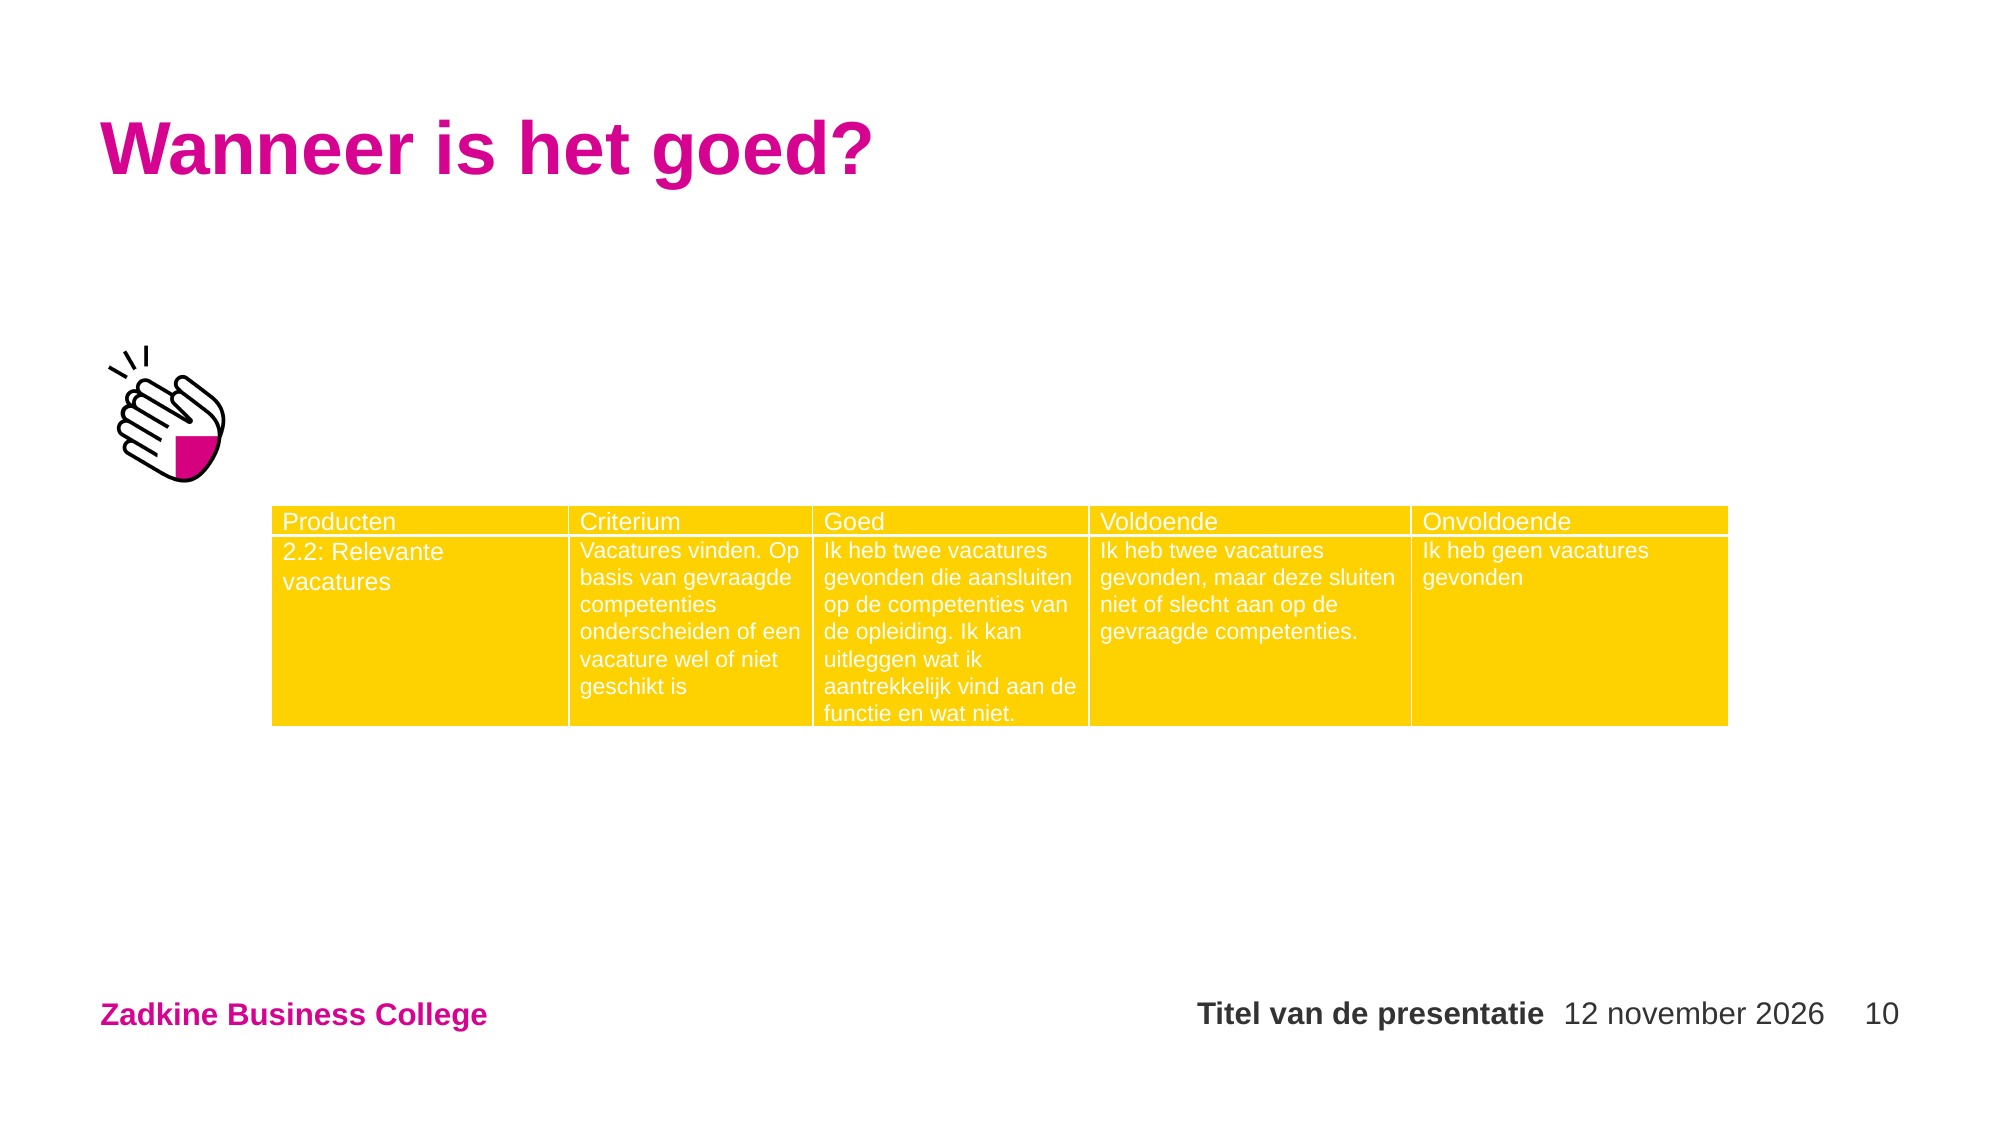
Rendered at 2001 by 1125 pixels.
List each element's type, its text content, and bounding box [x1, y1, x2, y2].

table_header Criterium [569, 506, 812, 534]
slide_number 10 [1825, 993, 1900, 1033]
table_header Vacatures vinden. Op basis van gevraagde competenties onderscheiden of een vacature wel of niet geschikt is [570, 537, 812, 726]
table_header Ik heb geen vacatures gevonden [1412, 537, 1728, 726]
table_header Goed [813, 506, 1088, 534]
table_header 2.2: Relevante vacatures [272, 537, 568, 726]
table_header Voldoende [1090, 506, 1410, 534]
table_header Producten [300, 506, 568, 534]
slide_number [1546, 993, 1825, 1033]
footer Titel van de presentatie [870, 993, 1546, 1033]
table_header Ik heb twee vacatures gevonden, maar deze sluiten niet of slecht aan op de gevraagde competenties. [1090, 537, 1411, 726]
table_header Ik heb twee vacatures gevonden die aansluiten op de competenties van de opleiding. Ik kan uitleggen wat ik aantrekkelijk vind aan de functie en wat niet. [814, 537, 1088, 726]
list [33, 281, 300, 547]
table_header Onvoldoende [1412, 506, 1728, 534]
title Wanneer is het goed? [100, 100, 1900, 190]
